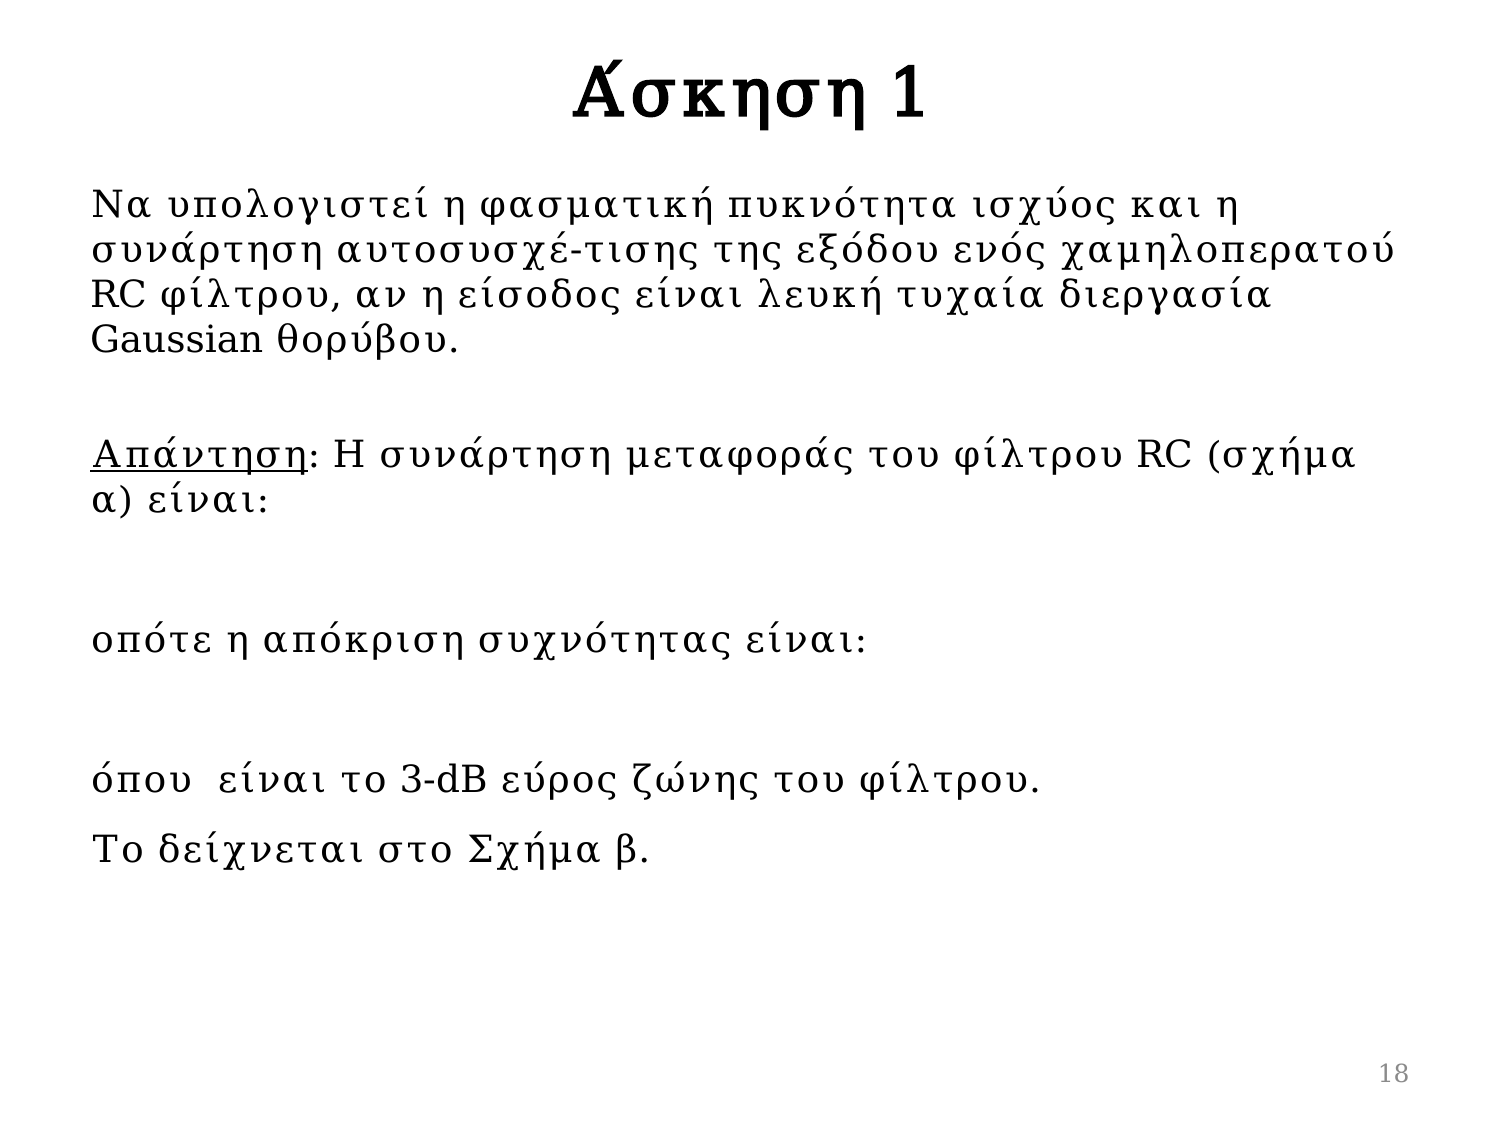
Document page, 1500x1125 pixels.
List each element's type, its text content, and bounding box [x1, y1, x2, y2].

title Άσκηση 1 [75, 19, 1425, 159]
slide_number 18 [1222, 1042, 1425, 1103]
